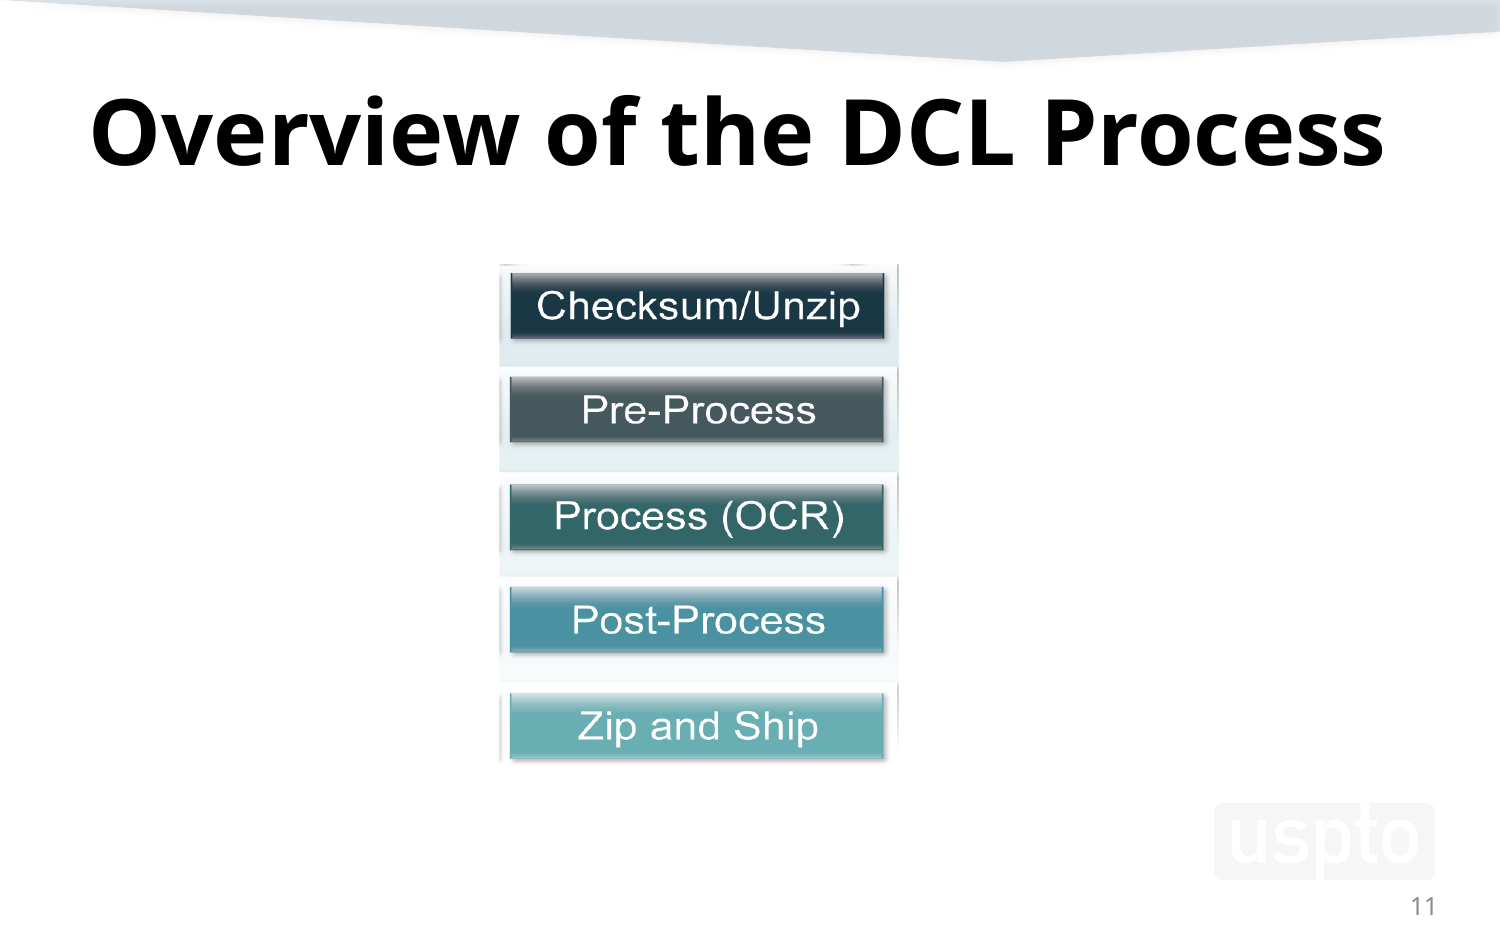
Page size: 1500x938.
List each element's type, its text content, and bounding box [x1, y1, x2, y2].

slide_number 11 [1135, 882, 1454, 933]
picture [499, 264, 900, 778]
title Overview of the DCL Process [18, 50, 1482, 207]
